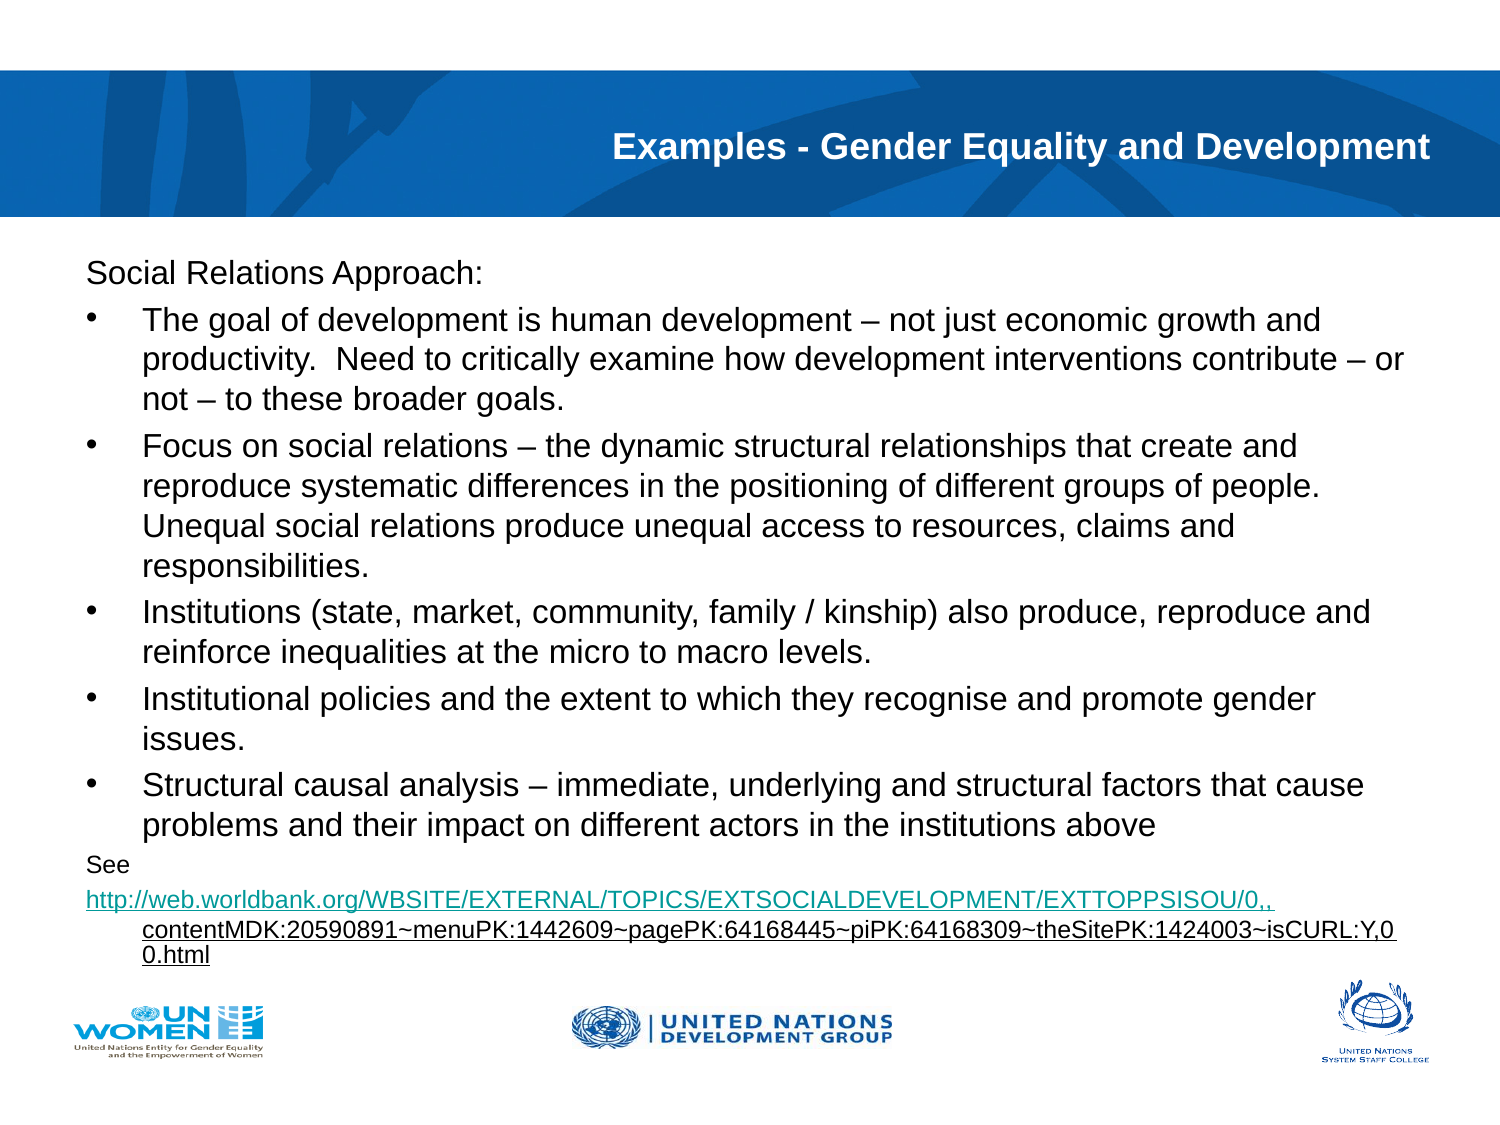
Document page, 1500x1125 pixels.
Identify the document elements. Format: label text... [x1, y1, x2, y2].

title Examples - Gender Equality and Development [171, 94, 1447, 195]
picture [73, 1006, 263, 1059]
list Social Relations Approach: The goal of development is human development – not just economic growth and productivity. Need to critically examine how development interventions contribute – or not – to these broader goals. Focus on social relations – the dynamic structural relationships that create and reproduce systematic differences in the positioning of different groups of people. Unequal social relations produce unequal access to resources, claims and responsibilities. Institutions (state, market, community, family / kinship) also produce, reproduce and reinforce inequalities at the micro to macro levels. Institutional policies and the extent to which they recognise and promote gender issues. Structural causal analysis – immediate, underlying and structural factors that cause problems and their impact on different actors in the institutions above See http://web.worldbank.org/WBSITE/EXTERNAL/TOPICS/EXTSOCIALDEVELOPMENT/EXTTOPPSISOU/0,,contentMDK:20590891~menuPK:1442609~pagePK:64168445~piPK:64168309~theSitePK:1424003~isCURL:Y,00.html [70, 243, 1424, 953]
picture [194, 1006, 204, 1013]
picture [0, 70, 1500, 217]
picture [572, 1006, 892, 1049]
picture [1322, 979, 1429, 1063]
picture [170, 1006, 179, 1018]
